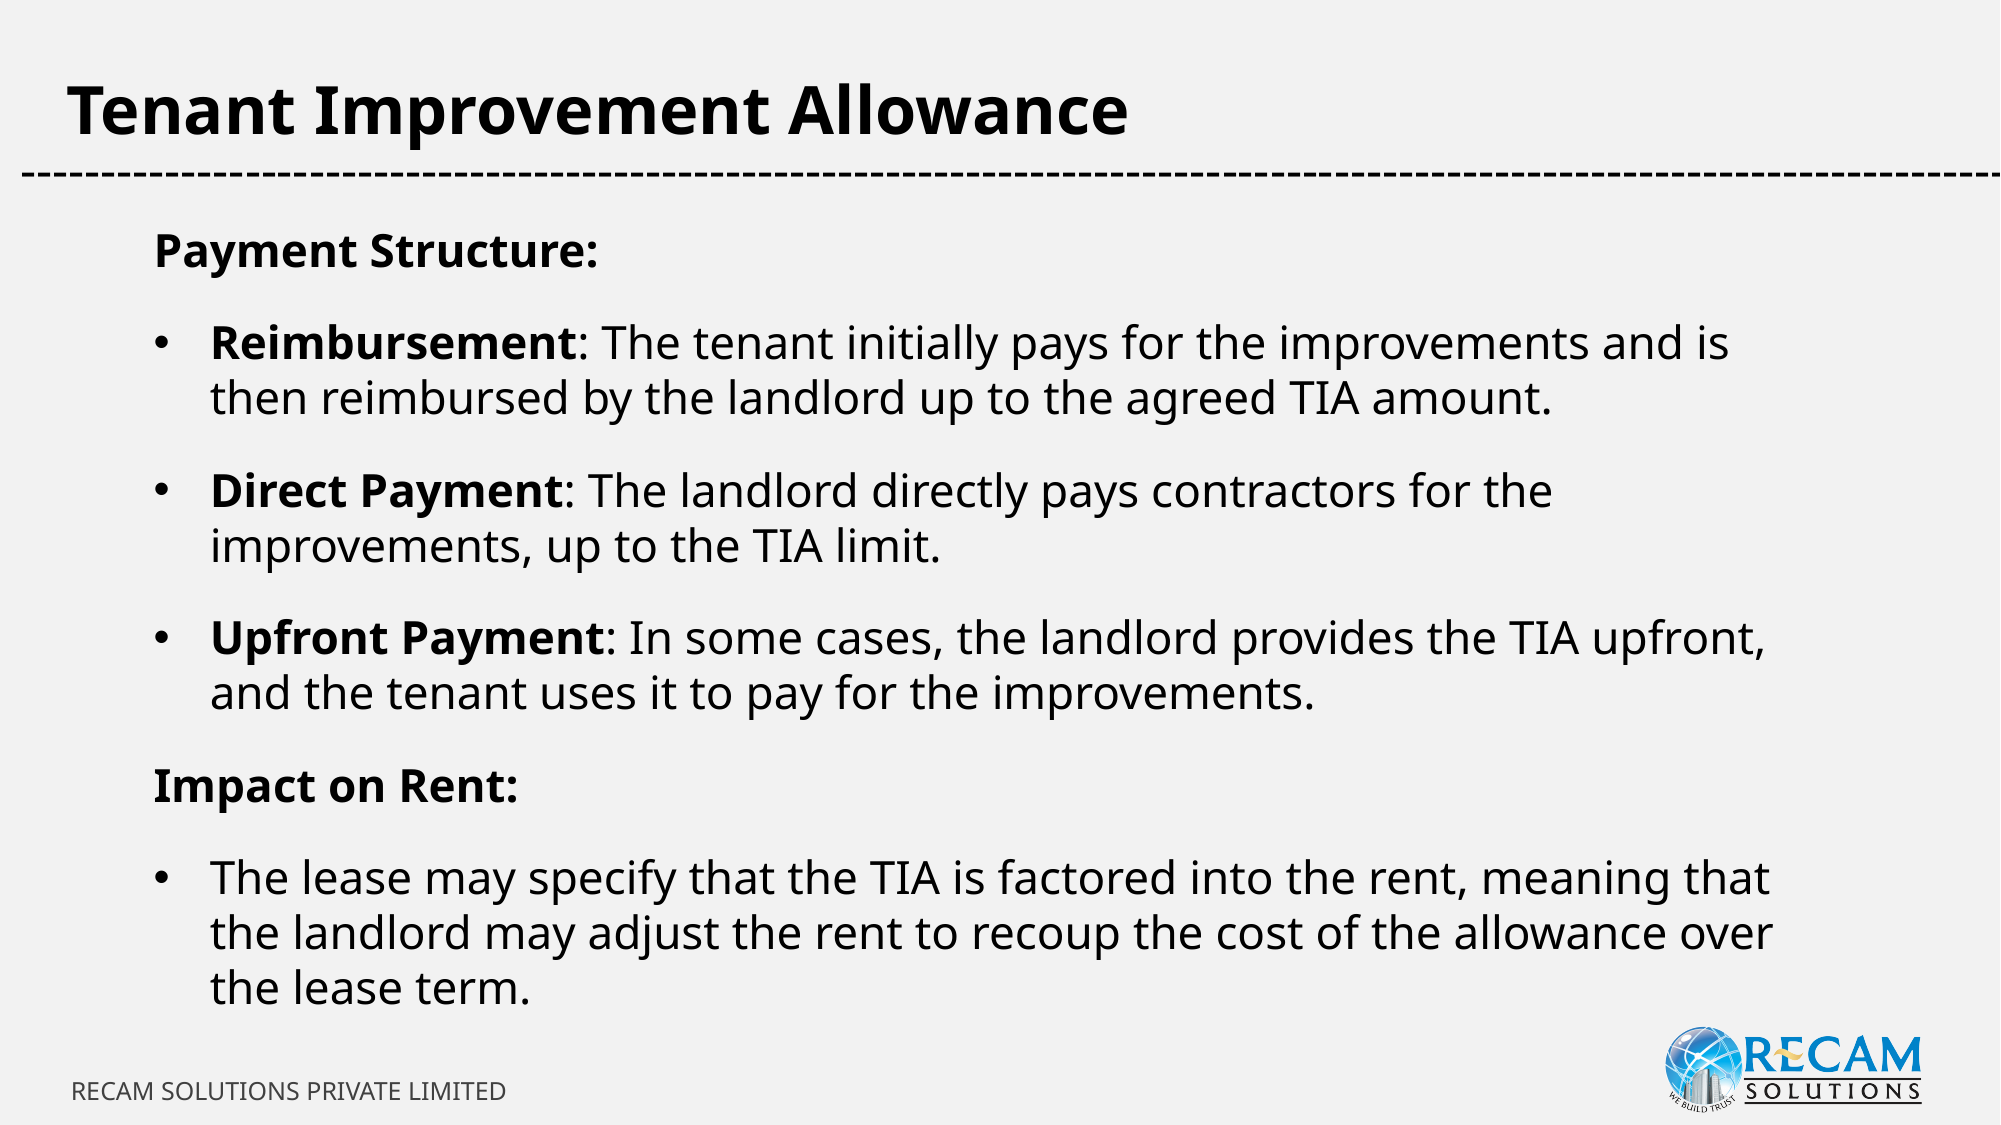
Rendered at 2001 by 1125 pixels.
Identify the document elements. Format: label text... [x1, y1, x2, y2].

text_box Tenant Improvement Allowance [51, 60, 1520, 131]
text_box Payment Structure: Reimbursement: The tenant initially pays for the improvements and is then reimbursed by the landlord up to the agreed TIA amount. Direct Payment: The landlord directly pays contractors for the improvements, up to the TIA limit. Upfront Payment: In some cases, the landlord provides the TIA upfront, and the tenant uses it to pay for the improvements. Impact on Rent: The lease may specify that the TIA is factored into the rent, meaning that the landlord may adjust the rent to recoup the cost of the allowance over the lease term. [138, 214, 1842, 1022]
text_box ----------------------------------------------------------------------------------------------------------------------------- [6, 131, 2000, 207]
footer RECAM SOLUTIONS PRIVATE LIMITED [70, 1073, 971, 1107]
picture [1652, 1014, 1935, 1125]
